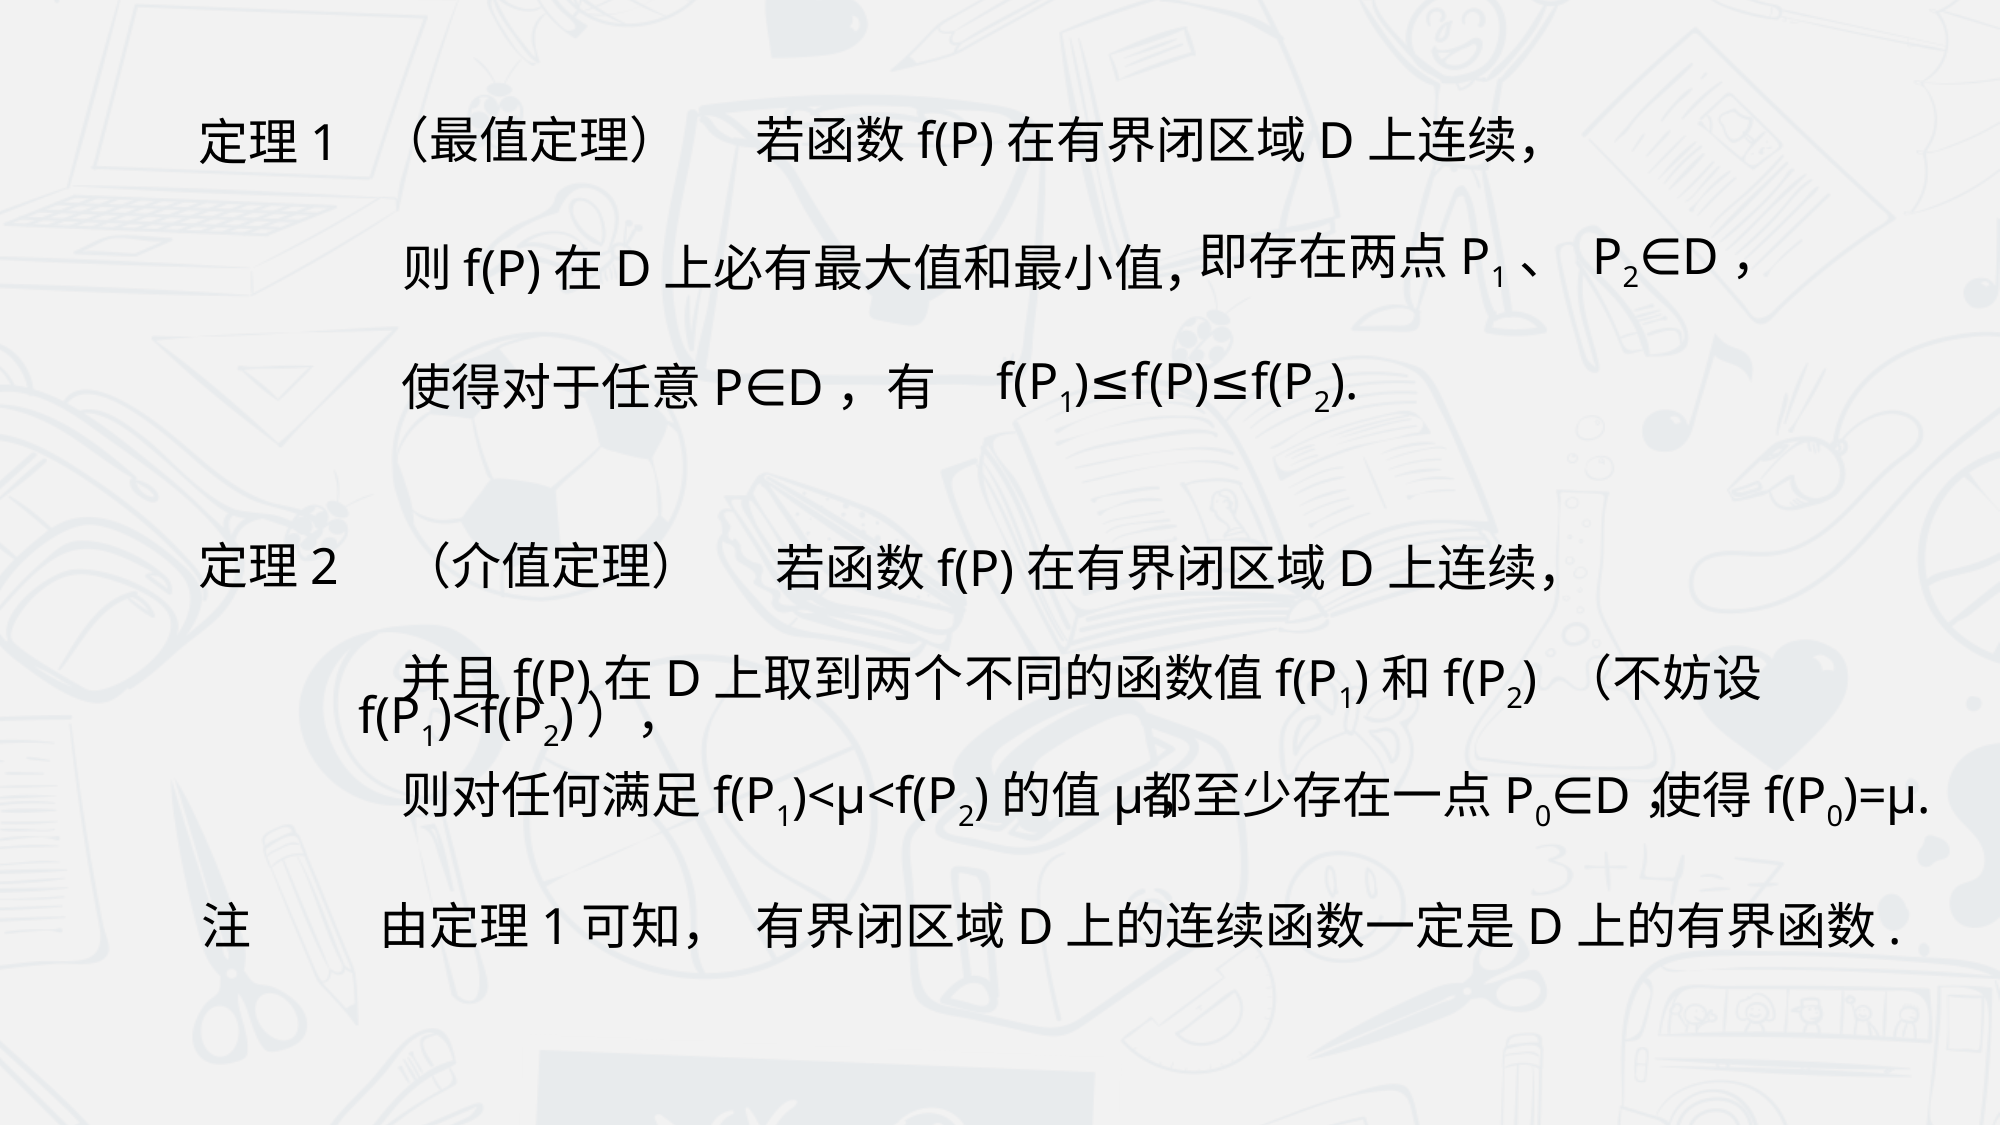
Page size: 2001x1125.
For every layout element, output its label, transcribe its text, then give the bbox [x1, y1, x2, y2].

text_box 定理1 [140, 125, 1735, 178]
text_box 都至少存在一点P0∈D， [1084, 786, 1593, 839]
text_box 若函数f(P)在有界闭区域D上连续， [716, 551, 2000, 605]
text_box 则对任何满足f(P1)<μ<f(P2)的值μ， [342, 786, 1084, 839]
text_box 使得对于任意P∈D，有 [343, 370, 2000, 424]
text_box 并且f(P)在D上取到两个不同的函数值f(P1)和f(P2) （不妨设f(P1)<f(P2)）， [343, 669, 2000, 760]
text_box 若函数f(P)在有界闭区域D上连续， [696, 123, 2000, 176]
text_box 注 [142, 909, 320, 962]
text_box （介值定理） [343, 549, 2000, 603]
text_box 则f(P)在D上必有最大值和最小值， [343, 251, 2000, 304]
text_box f(P1)≤f(P)≤f(P2). [937, 372, 2000, 426]
text_box 由定理1可知， [320, 909, 696, 962]
text_box 使得f(P0)=μ. [1593, 786, 2000, 839]
text_box （最值定理） [320, 123, 696, 176]
text_box 即存在两点P1、 P2∈D， [1140, 247, 2000, 301]
text_box 有界闭区域D上的连续函数一定是D上的有界函数. [696, 909, 2000, 962]
text_box 定理2 [140, 549, 343, 603]
